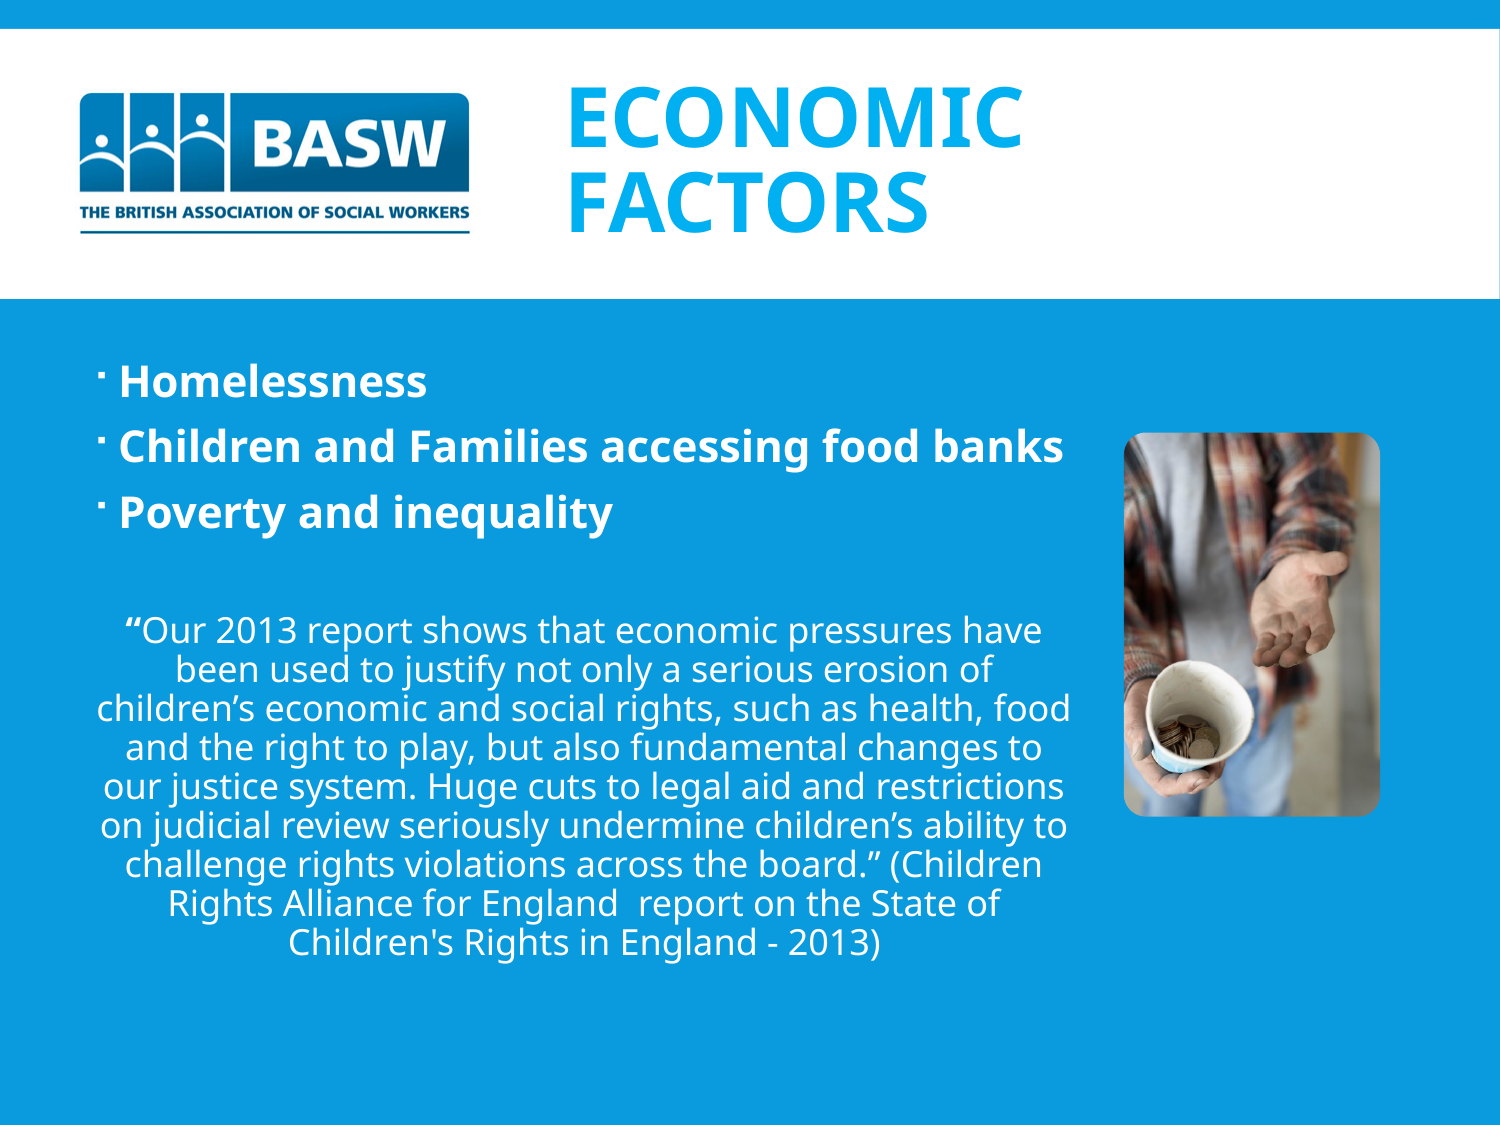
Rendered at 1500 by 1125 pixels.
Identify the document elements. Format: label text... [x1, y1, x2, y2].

picture [75, 89, 475, 241]
list Homelessness Children and Families accessing food banks Poverty and inequality “Our 2013 report shows that economic pressures have been used to justify not only a serious erosion of children’s economic and social rights, such as health, food and the right to play, but also fundamental changes to our justice system. Huge cuts to legal aid and restrictions on judicial review seriously undermine children’s ability to challenge rights violations across the board.” (Children Rights Alliance for England report on the State of Children's Rights in England - 2013) [76, 290, 1093, 1023]
title Economic FACTORS [549, 37, 1412, 291]
picture [1124, 433, 1380, 816]
